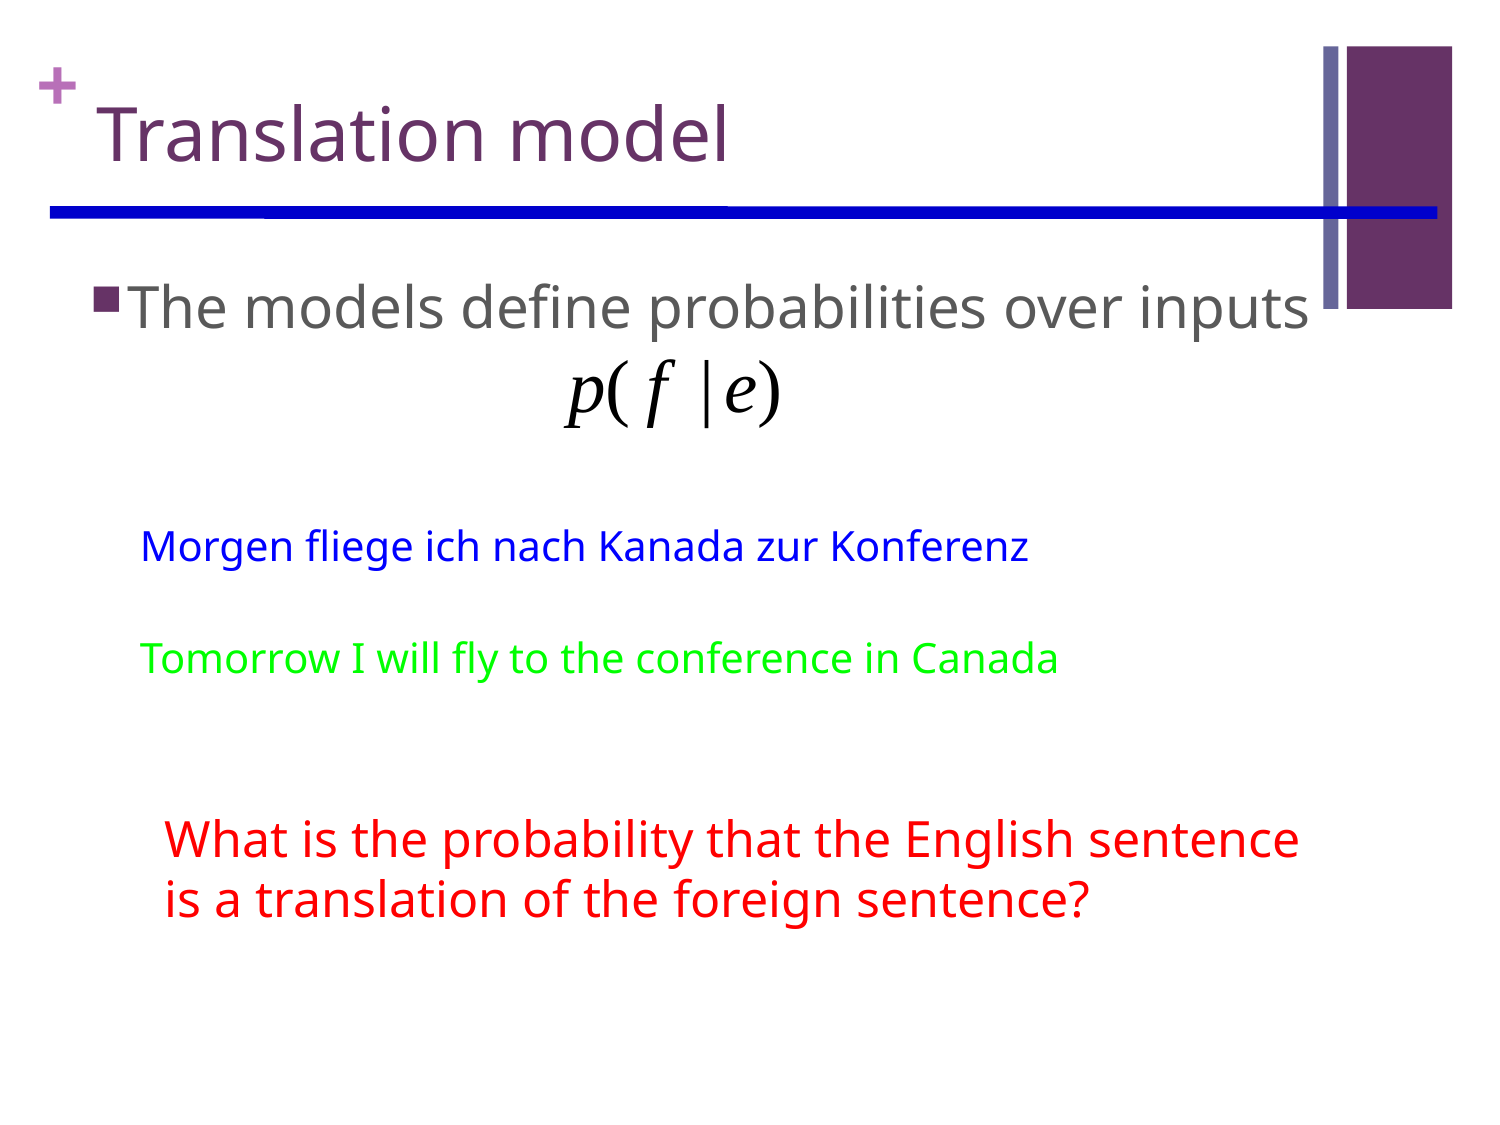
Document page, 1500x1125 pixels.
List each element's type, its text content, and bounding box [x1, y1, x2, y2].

list The models define probabilities over inputs [75, 262, 1425, 363]
text_box Morgen fliege ich nach Kanada zur Konferenz [125, 512, 1363, 578]
text_box Tomorrow I will fly to the conference in Canada [125, 624, 1363, 690]
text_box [549, 349, 788, 438]
text_box What is the probability that the English sentence is a translation of the foreign sentence? [149, 799, 1338, 935]
title Translation model [81, 213, 1322, 262]
title Translation model [81, 79, 1322, 212]
